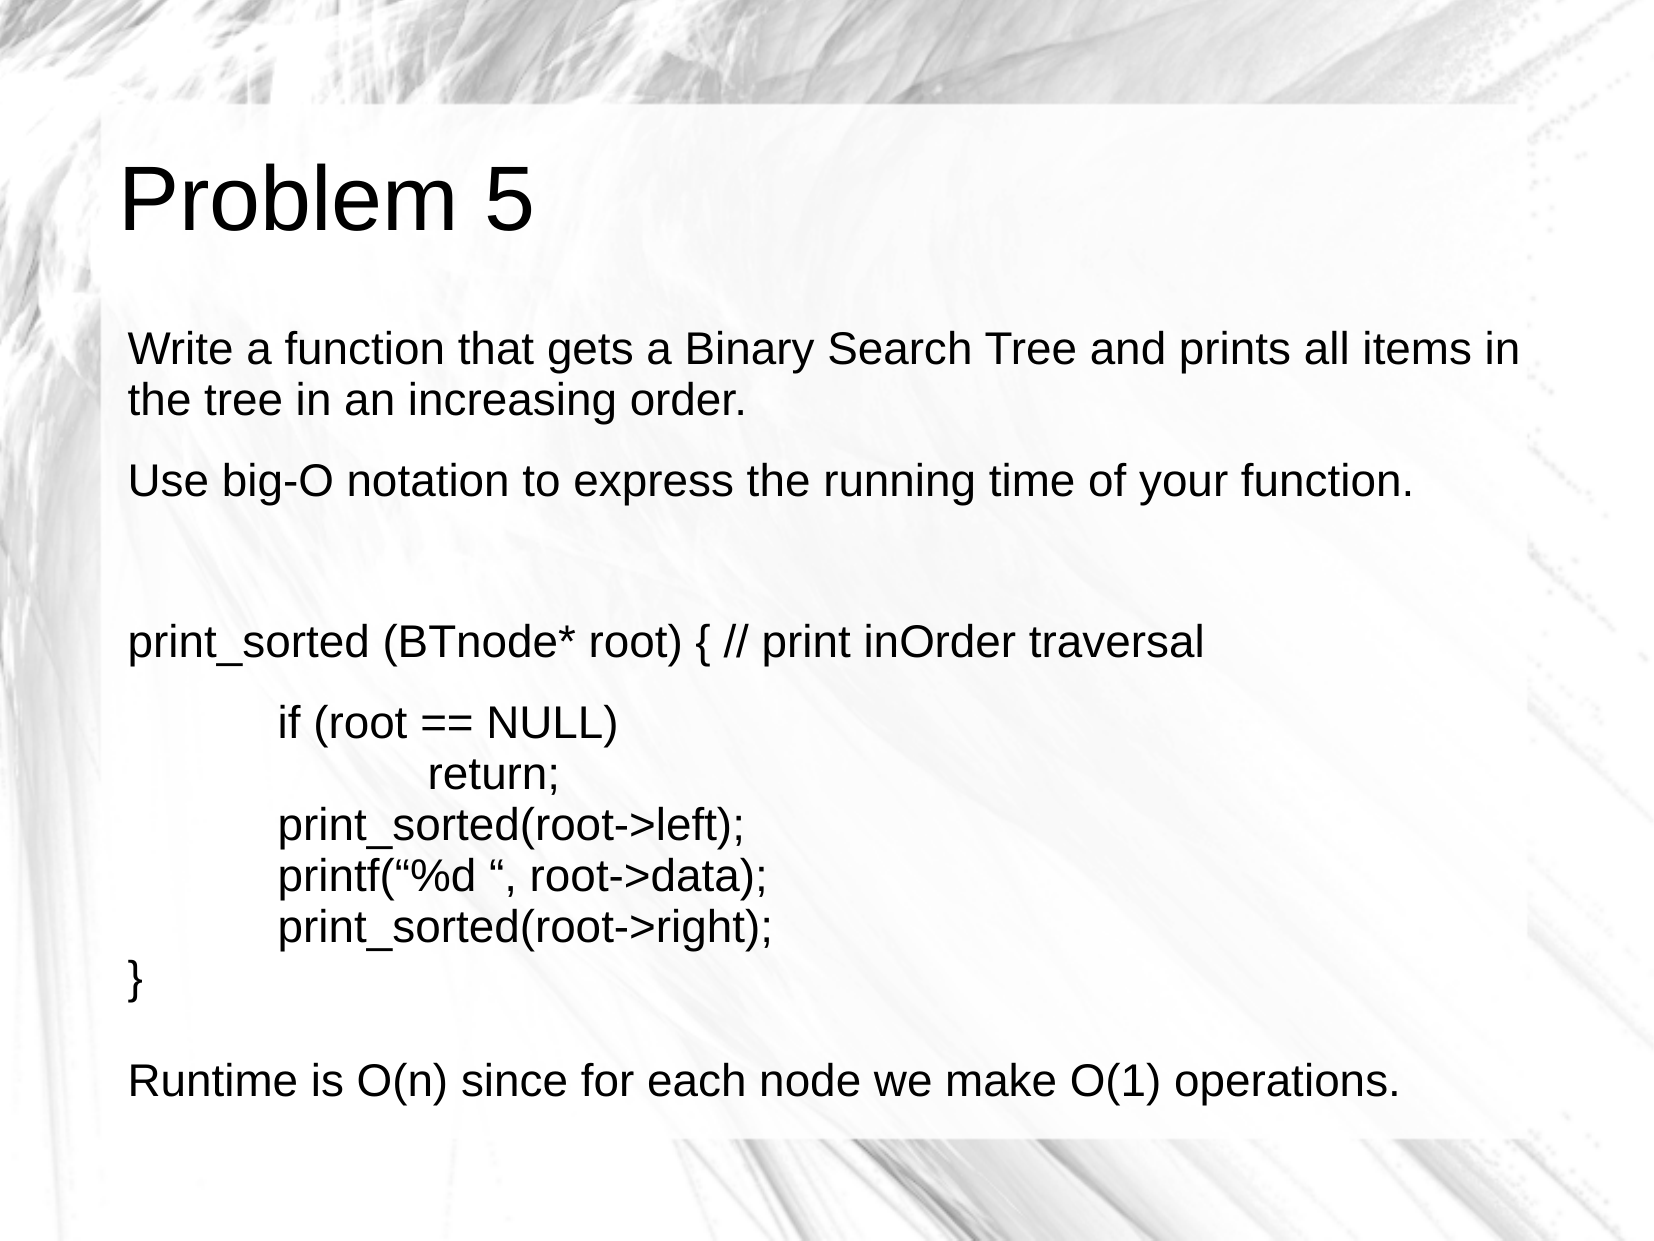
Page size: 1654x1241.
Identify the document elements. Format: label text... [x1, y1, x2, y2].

title Problem 5 [118, 93, 1506, 299]
picture [0, 0, 1654, 1241]
list Write a function that gets a Binary Search Tree and prints all items in the tree in an increasing order. Use big-O notation to express the running time of your function. print_sorted (BTnode* root) { // print inOrder traversal if (root == NULL) return; print_sorted(root->left); printf(“%d “, root->data); print_sorted(root->right); } Runtime is O(n) since for each node we make O(1) operations. [118, 319, 1571, 1109]
